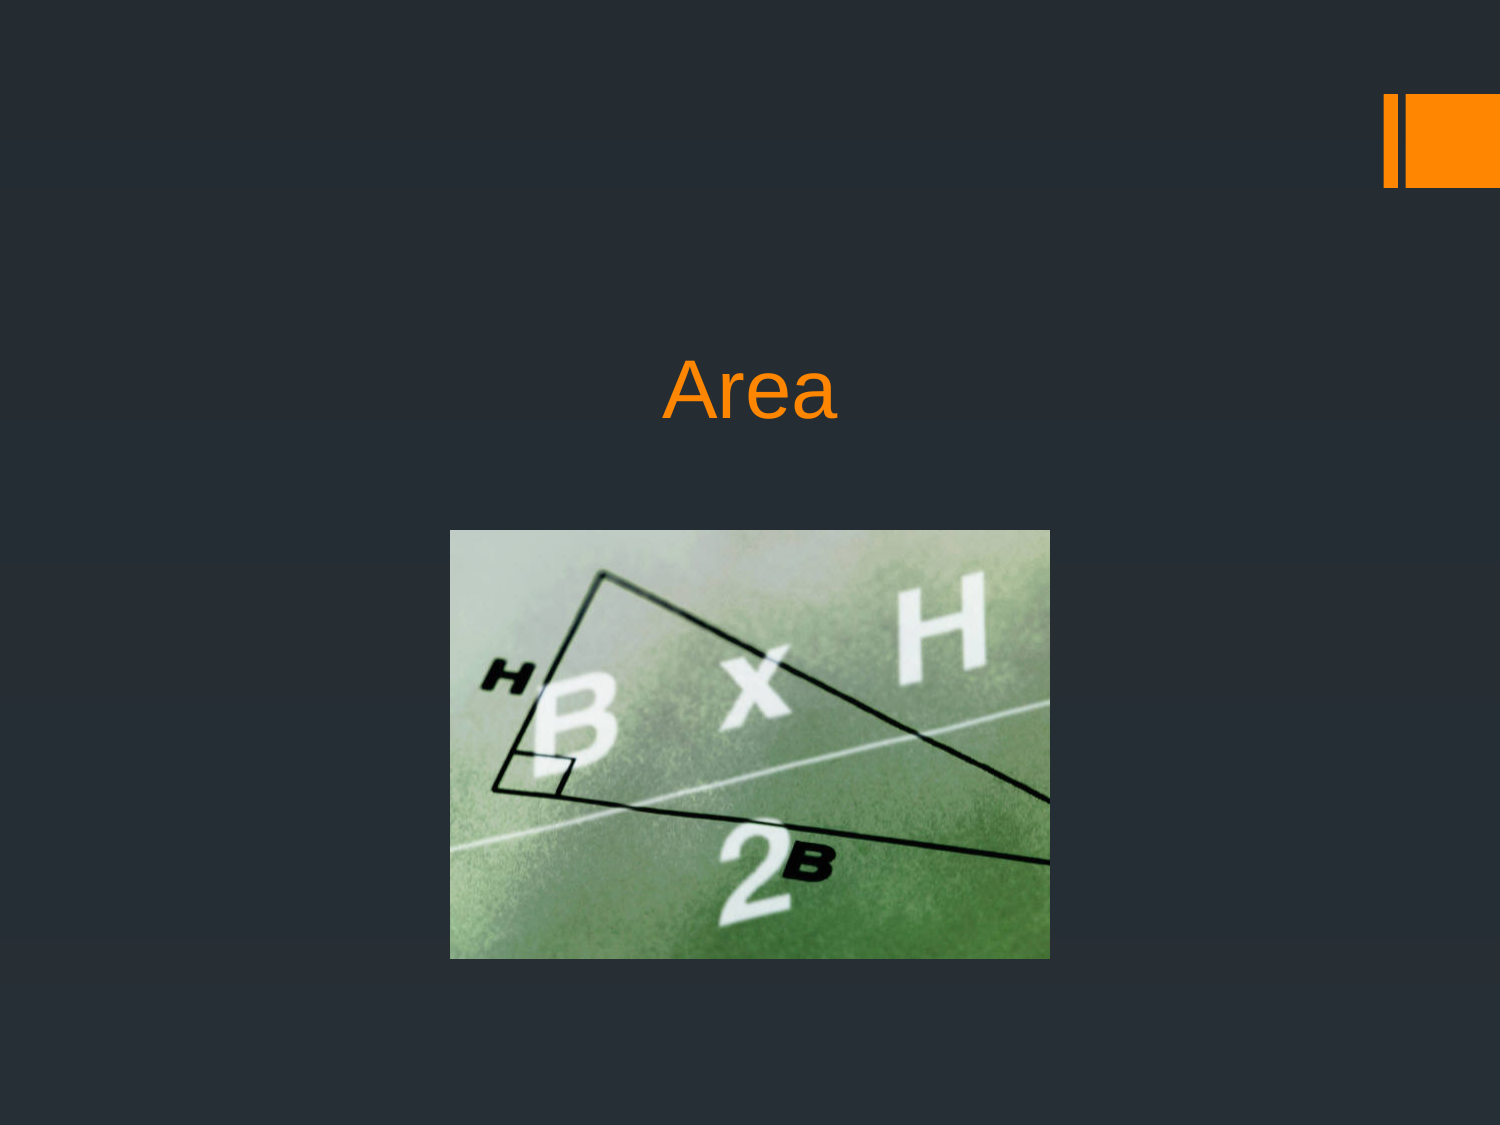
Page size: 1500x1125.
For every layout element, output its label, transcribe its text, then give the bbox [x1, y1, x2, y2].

title Area [150, 253, 1350, 443]
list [449, 530, 1051, 960]
